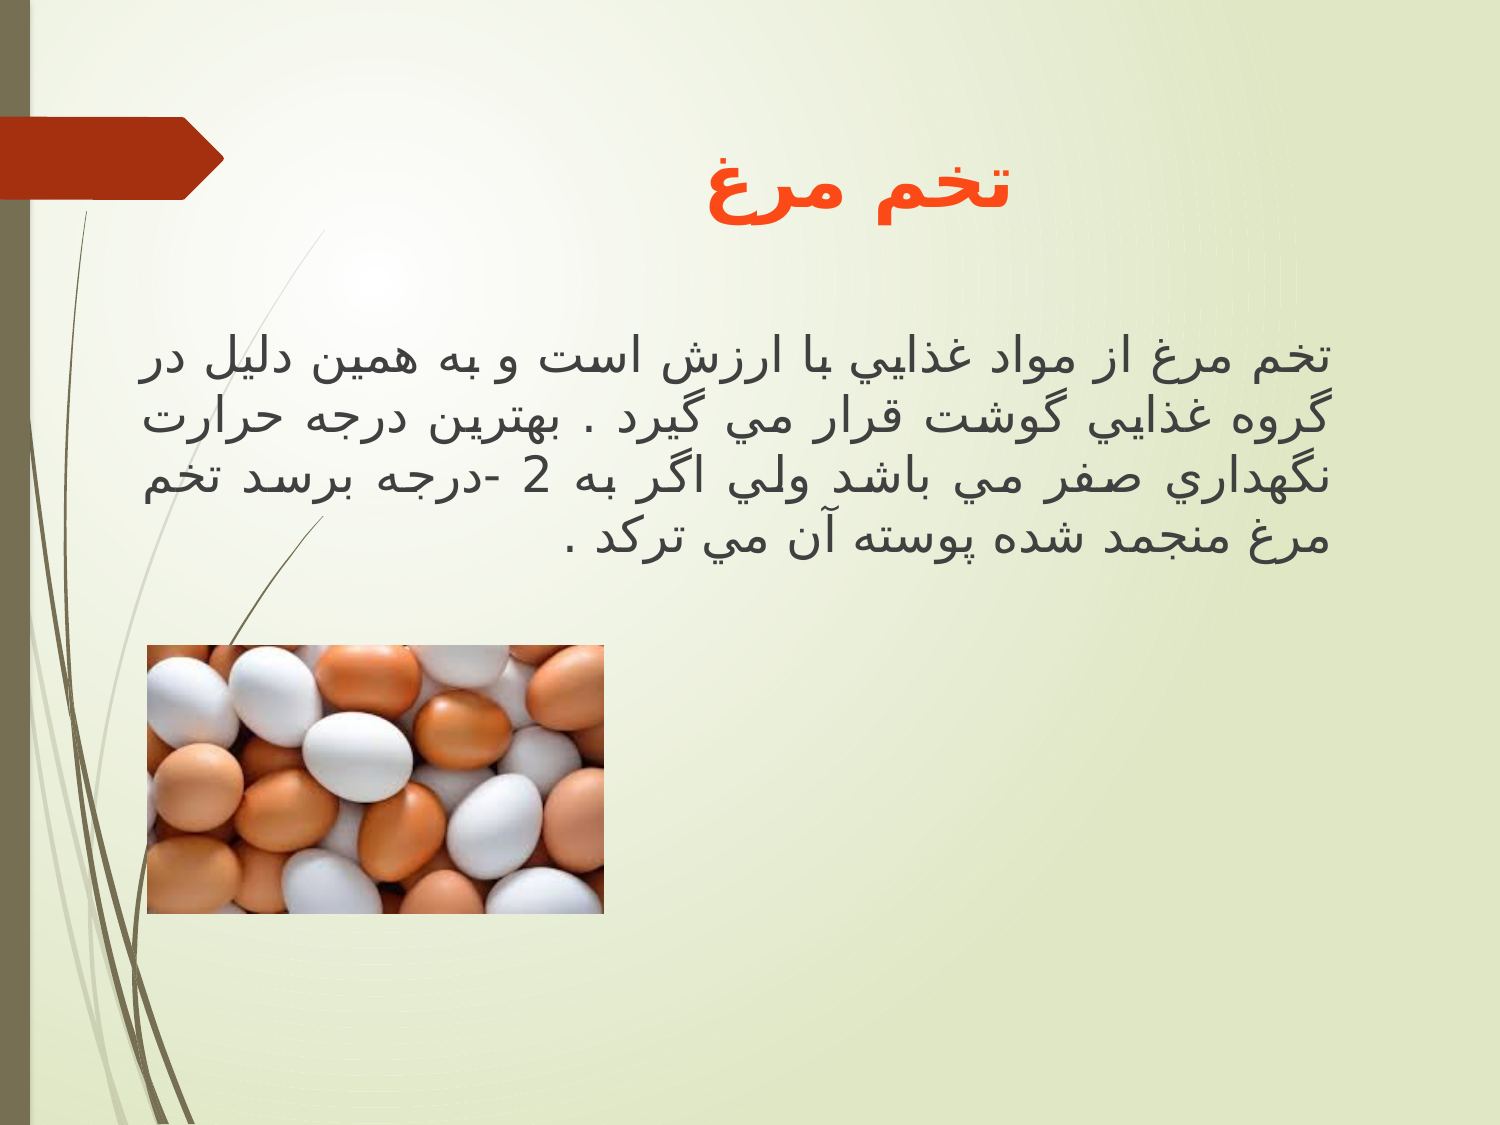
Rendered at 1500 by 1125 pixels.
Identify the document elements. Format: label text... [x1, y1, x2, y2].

picture [147, 644, 604, 915]
list تخم مرغ از مواد غذايي با ارزش است و به همين دليل در گروه غذايي گوشت قرار مي گيرد . بهترين درجه حرارت نگهداري صفر مي باشد ولي اگر به 2 -درجه برسد تخم مرغ منجمد شده پوسته آن مي تركد . [123, 255, 1404, 875]
title تخم مرغ [318, 125, 1400, 255]
